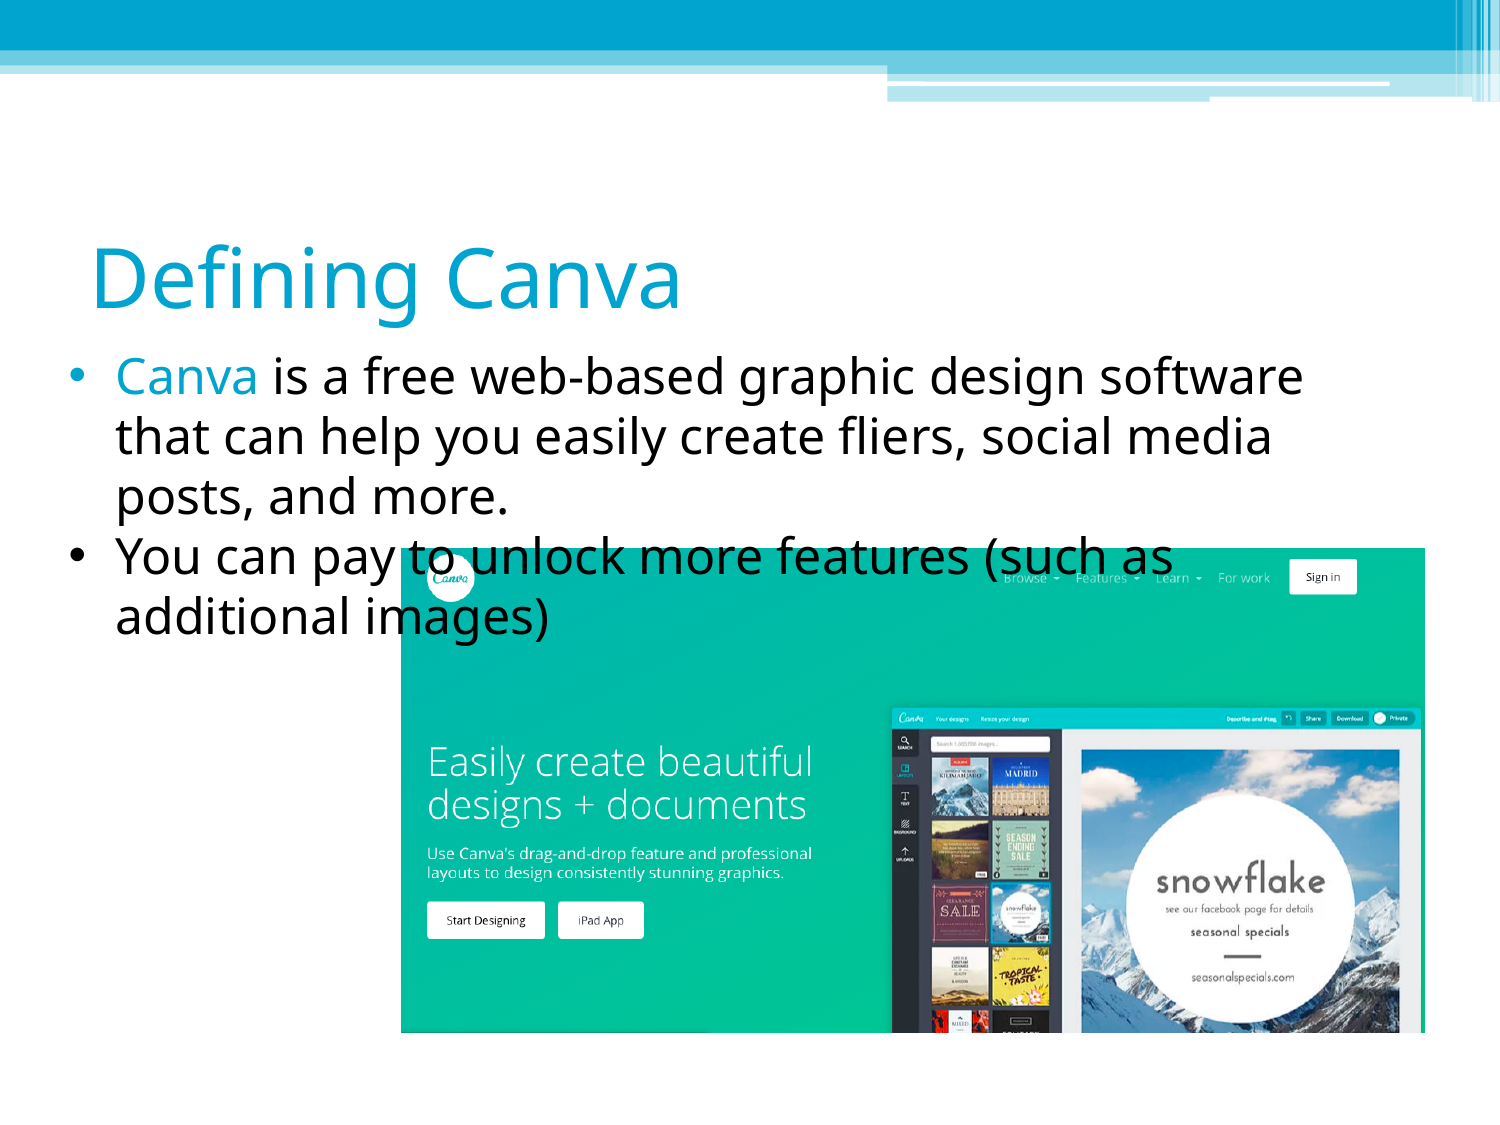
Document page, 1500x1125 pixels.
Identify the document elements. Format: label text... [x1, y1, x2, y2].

text_box Canva is a free web-based graphic design software that can help you easily create fliers, social media posts, and more. You can pay to unlock more features (such as additional images) [54, 336, 1425, 652]
title Defining Canva [75, 187, 1425, 336]
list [401, 548, 1425, 1034]
